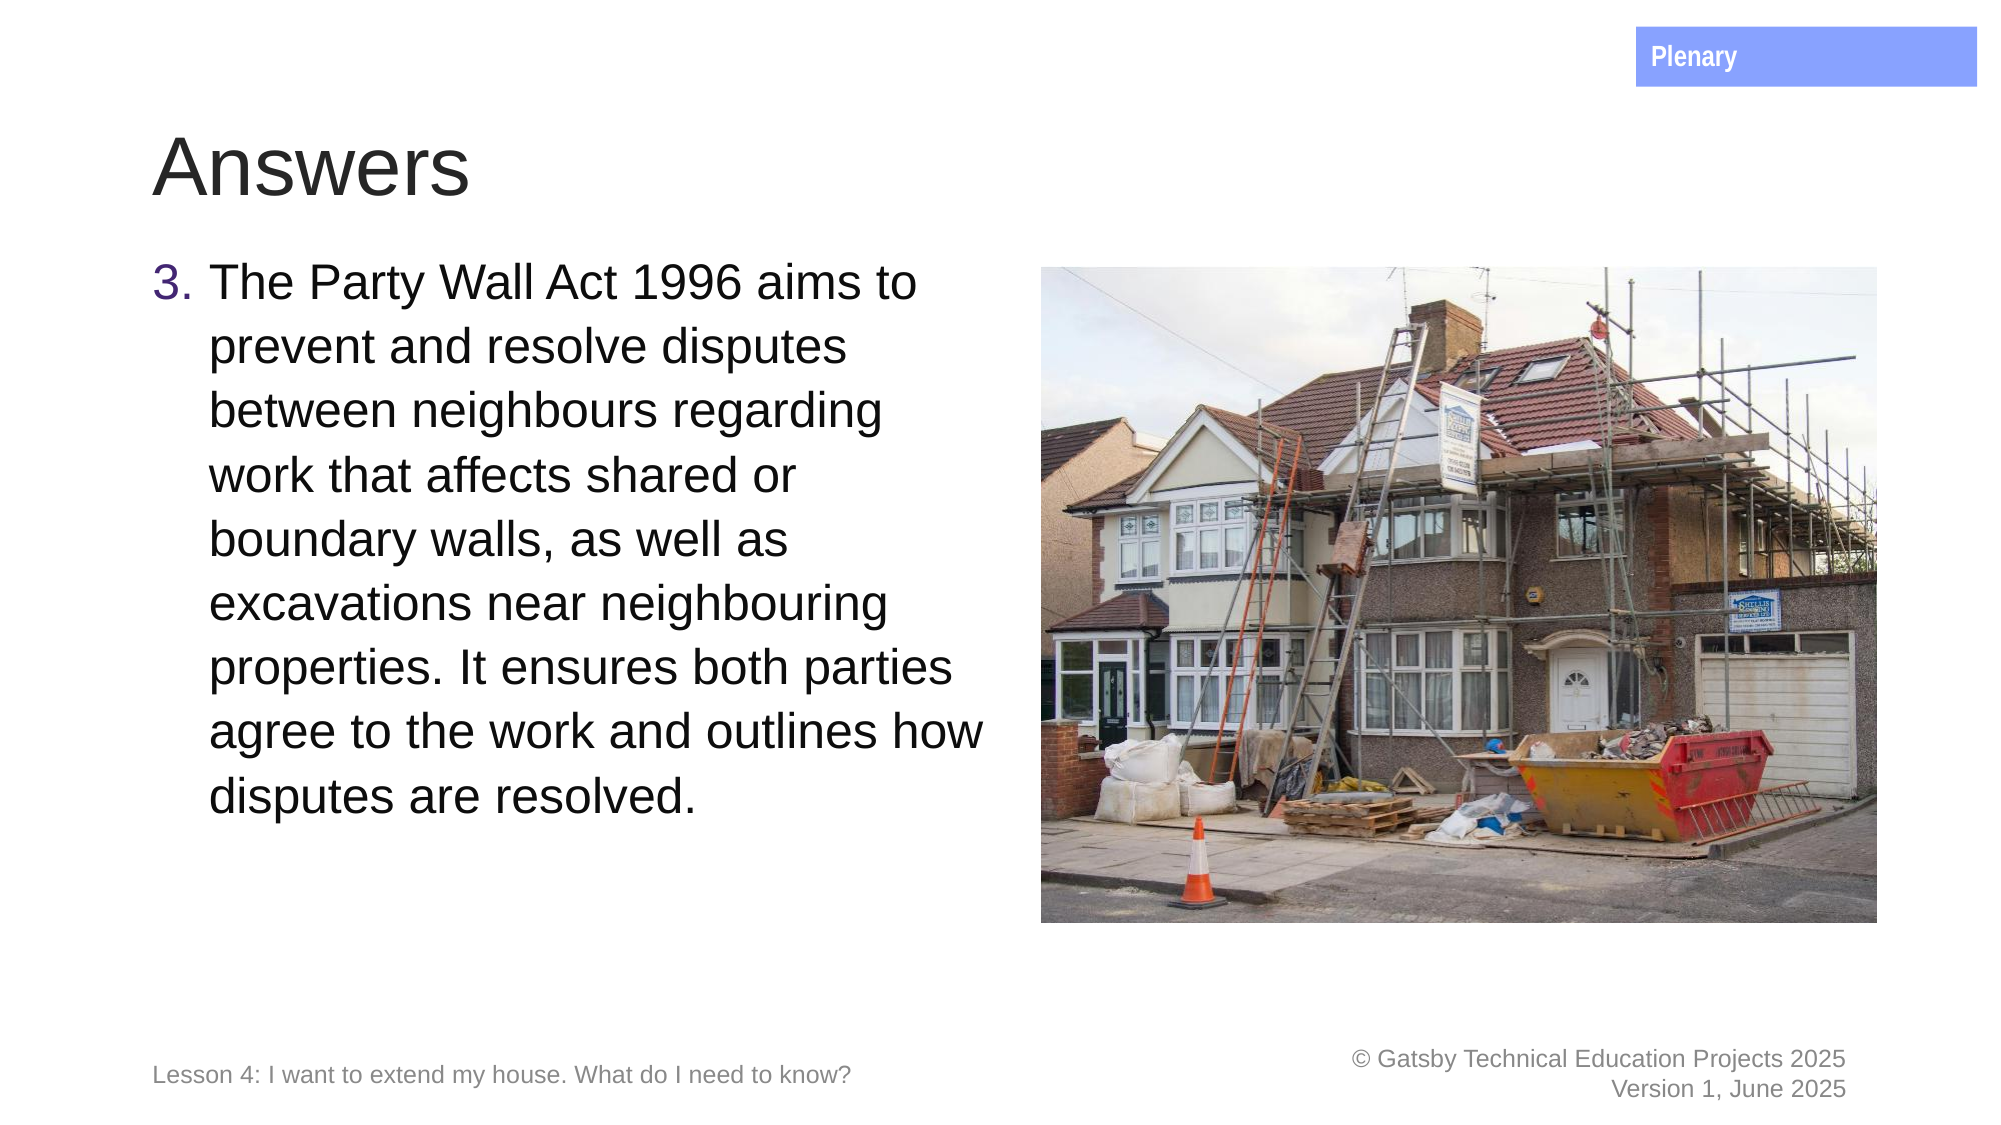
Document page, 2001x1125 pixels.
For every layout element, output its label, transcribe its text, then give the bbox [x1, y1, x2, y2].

list Plenary [1636, 26, 1978, 87]
list The Party Wall Act 1996 aims to prevent and resolve disputes between neighbours regarding work that affects shared or boundary walls, as well as excavations near neighbouring properties. It ensures both parties agree to the work and outlines how disputes are resolved. [137, 237, 1000, 952]
picture [1041, 266, 1877, 924]
title Answers [137, 59, 1863, 278]
list Lesson 4: I want to extend my house. What do I need to know? [137, 1042, 903, 1103]
